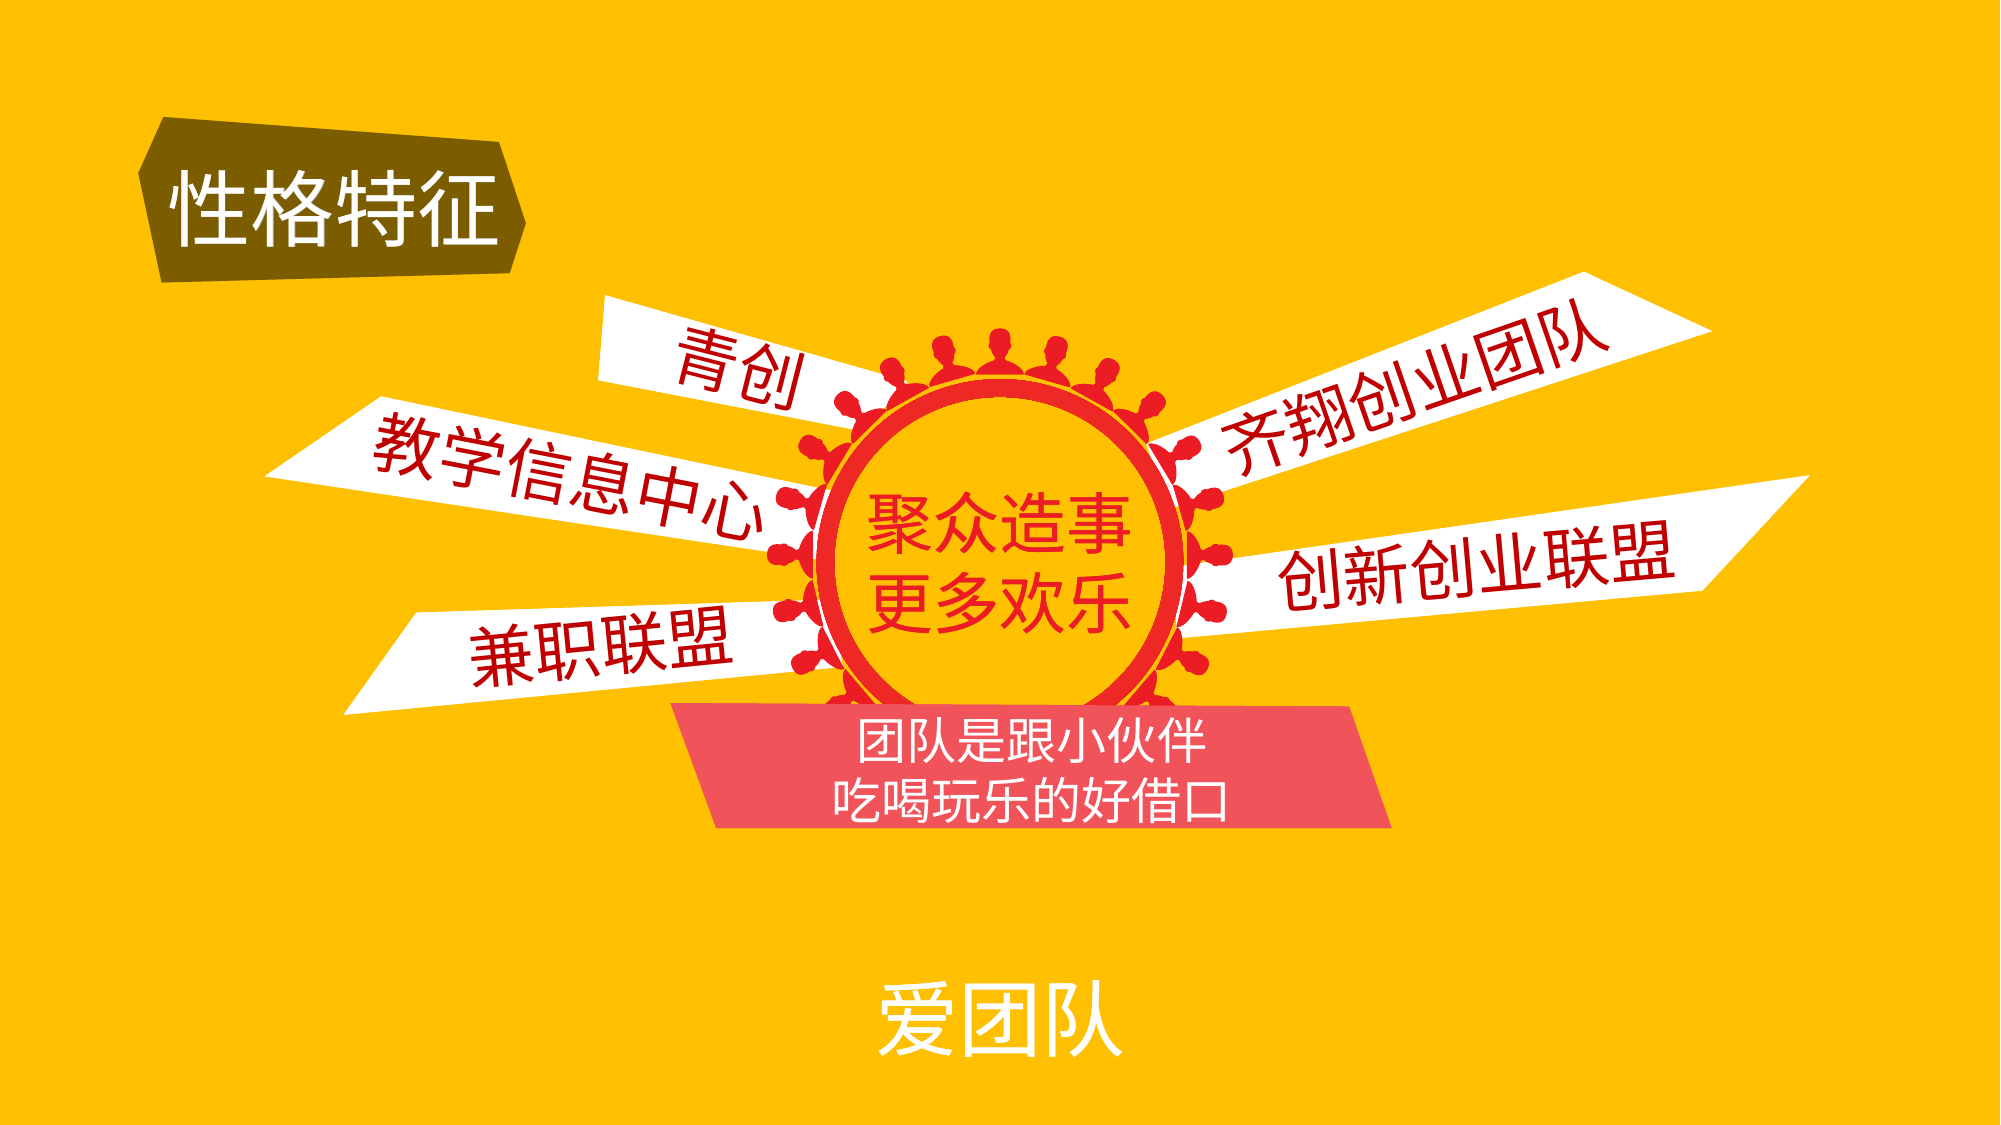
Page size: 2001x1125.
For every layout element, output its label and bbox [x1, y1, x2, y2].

text_box [137, 116, 1814, 1077]
